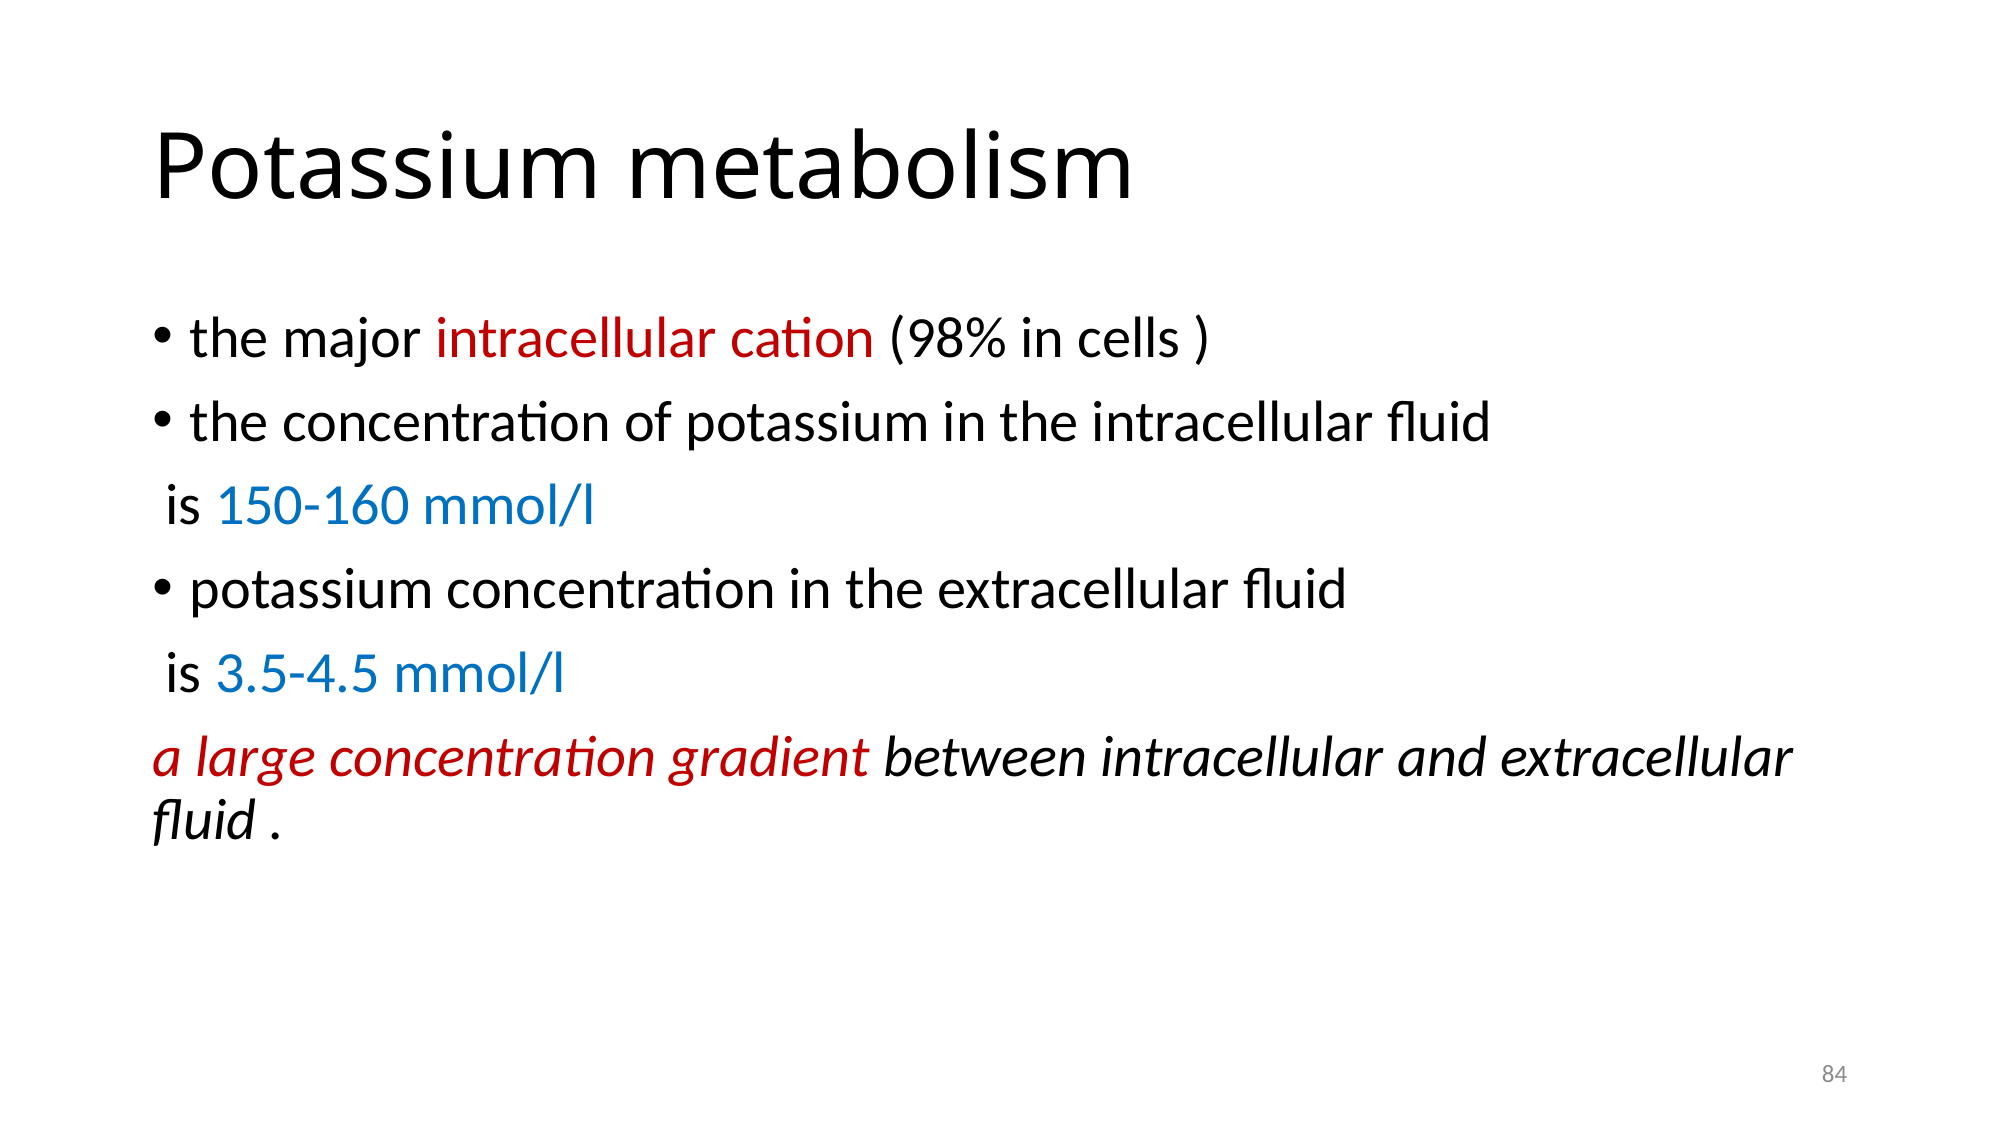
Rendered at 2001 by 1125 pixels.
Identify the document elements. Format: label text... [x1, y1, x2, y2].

list the major intracellular cation (98% in cells ) the concentration of potassium in the intracellular fluid is 150-160 mmol/l potassium concentration in the extracellular fluid is 3.5-4.5 mmol/l a large concentration gradient between intracellular and extracellular fluid . [137, 299, 1863, 1014]
slide_number 84 [1412, 1042, 1863, 1103]
title Potassium metabolism [137, 59, 1863, 278]
